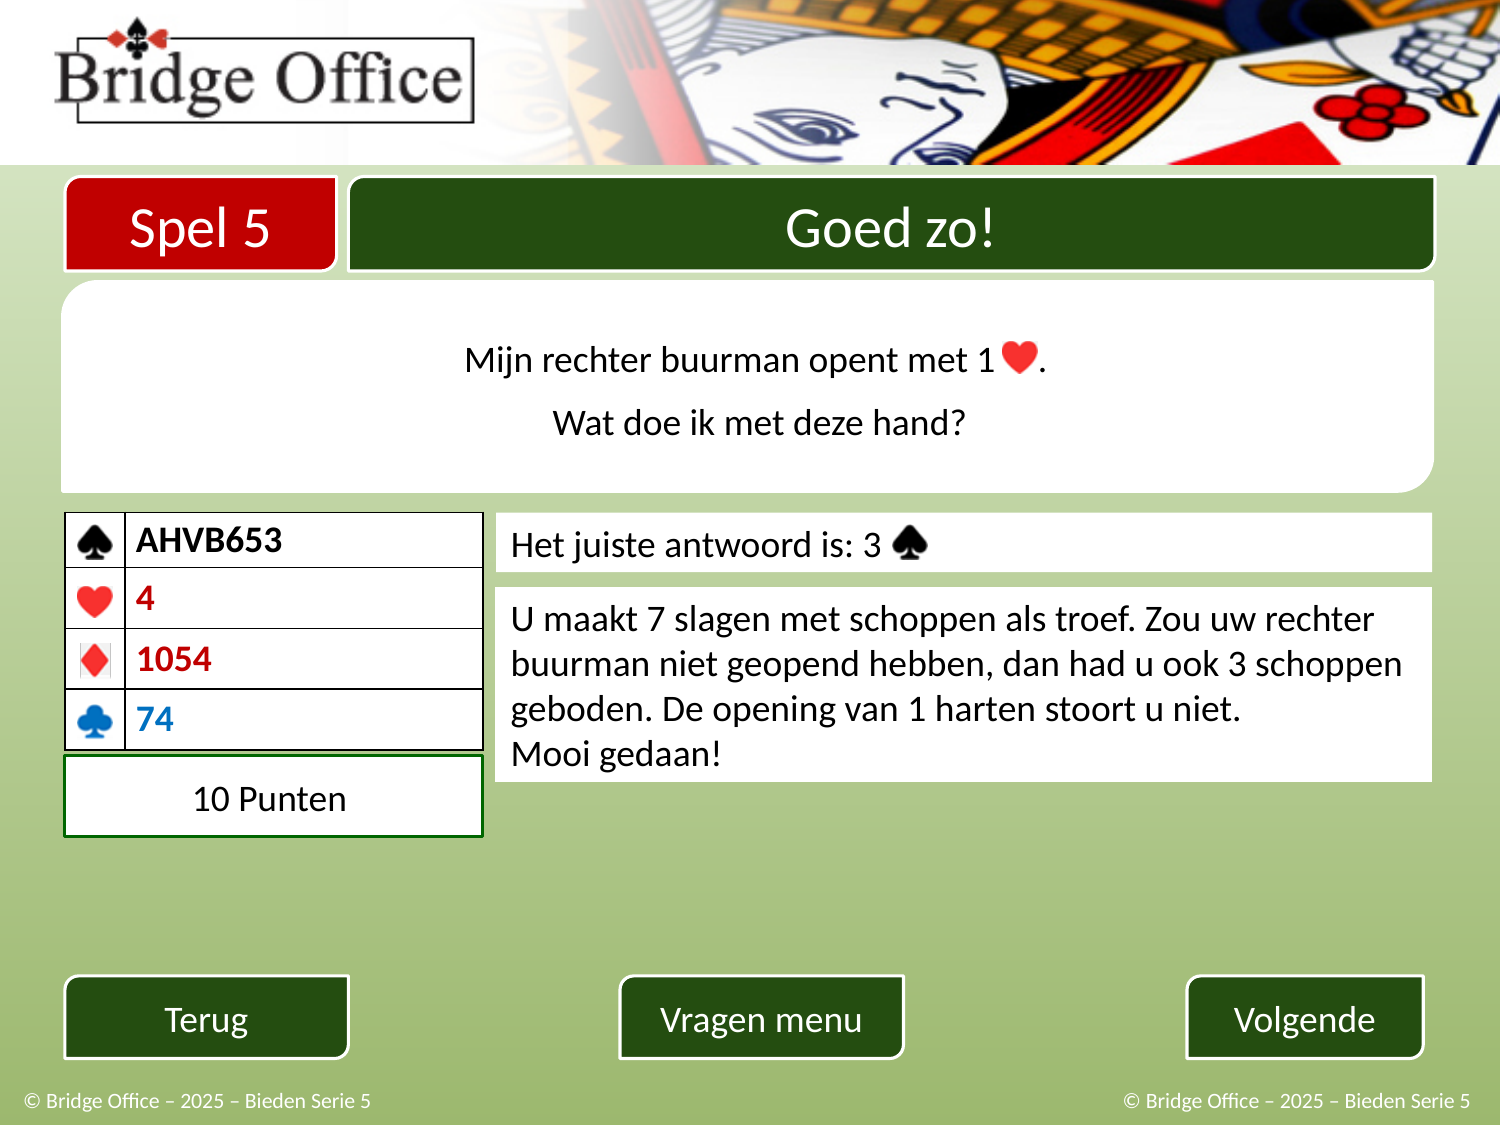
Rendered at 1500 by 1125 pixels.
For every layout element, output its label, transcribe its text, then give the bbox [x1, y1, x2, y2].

picture [0, 0, 1500, 166]
text_box Het juiste antwoord is: 3 [496, 512, 1433, 573]
text_box © Bridge Office – 2025 – Bieden Serie 5 [1107, 1079, 1500, 1121]
table_cell 1054 [126, 629, 482, 688]
text_box Terug [63, 974, 350, 1061]
table_cell 74 [126, 690, 482, 749]
picture [1001, 341, 1038, 374]
text_box Volgende [1185, 974, 1425, 1061]
picture [77, 585, 114, 618]
text_box [61, 280, 1435, 493]
text_box Mijn rechter buurman opent met 1 . [449, 327, 1075, 388]
text_box U maakt 7 slagen met schoppen als troef. Zou uw rechter buurman niet geopend hebben, dan had u ook 3 schoppen geboden. De opening van 1 harten stoort u niet. Mooi gedaan! [495, 587, 1432, 782]
table_header AHVB653 [126, 513, 482, 567]
table_cell [66, 629, 124, 688]
picture [77, 643, 114, 679]
table_cell [66, 568, 124, 628]
picture [892, 524, 928, 561]
table_header [66, 513, 124, 567]
text_box Wat doe ik met deze hand? [537, 390, 986, 451]
text_box © Bridge Office – 2025 – Bieden Serie 5 [8, 1079, 393, 1121]
text_box Vragen menu [618, 974, 906, 1061]
table_cell [66, 690, 124, 749]
picture [77, 524, 114, 561]
text_box 10 Punten [63, 754, 484, 838]
picture [77, 703, 114, 740]
text_box Goed zo! [346, 179, 1437, 273]
table_cell 4 [126, 568, 482, 628]
text_box Spel 5 [63, 179, 339, 273]
